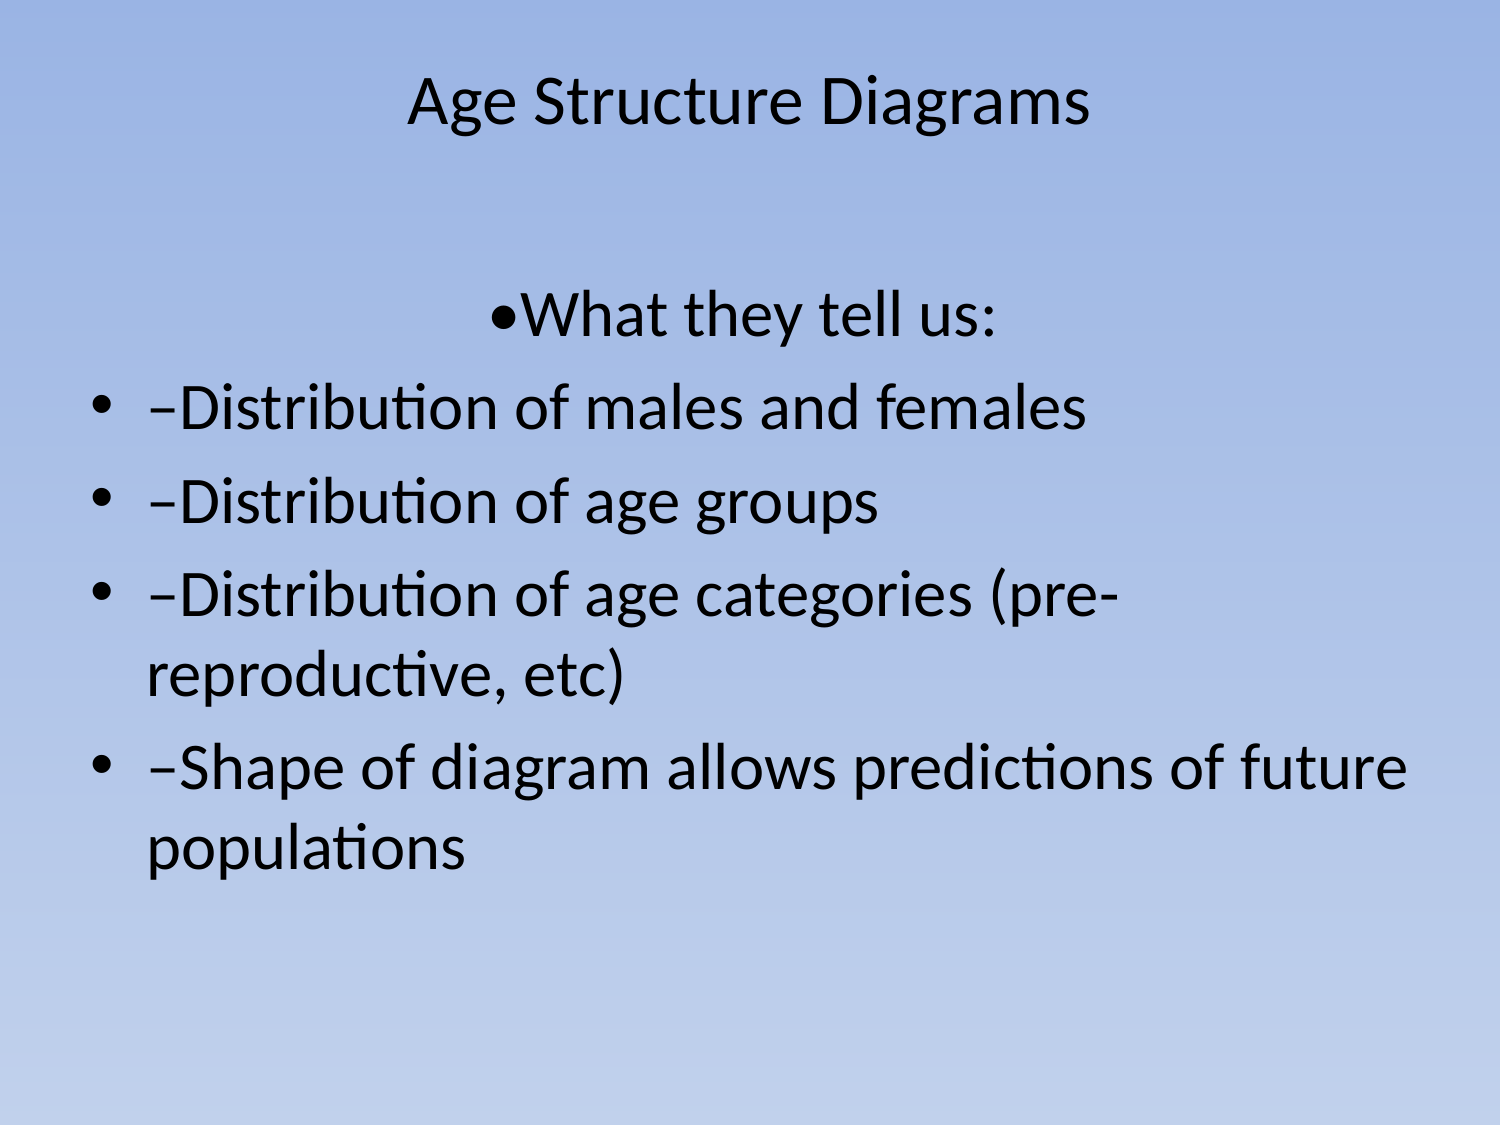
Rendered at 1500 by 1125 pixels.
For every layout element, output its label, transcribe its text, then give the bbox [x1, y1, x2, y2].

list •What they tell us: –Distribution of males and females –Distribution of age groups –Distribution of age categories (pre-reproductive, etc) –Shape of diagram allows predictions of future populations [75, 262, 1425, 1005]
title Age Structure Diagrams [75, 45, 1425, 233]
